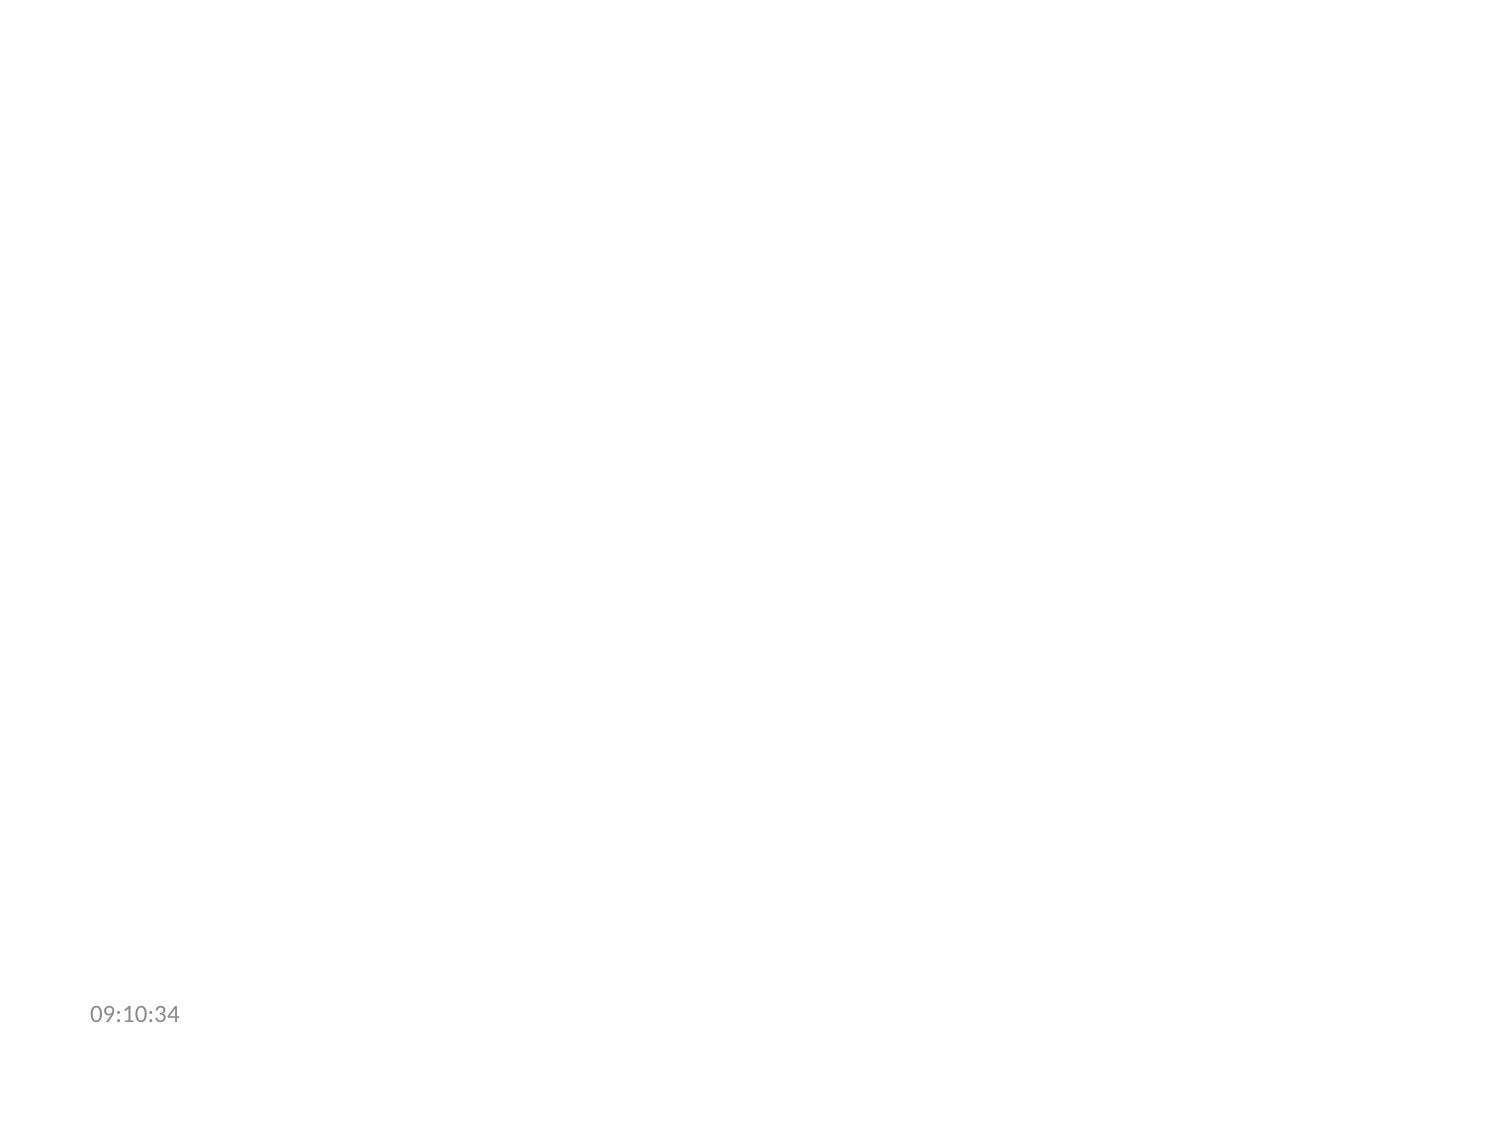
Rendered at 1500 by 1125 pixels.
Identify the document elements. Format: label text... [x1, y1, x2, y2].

text_box 15:35:09 [75, 982, 425, 1043]
